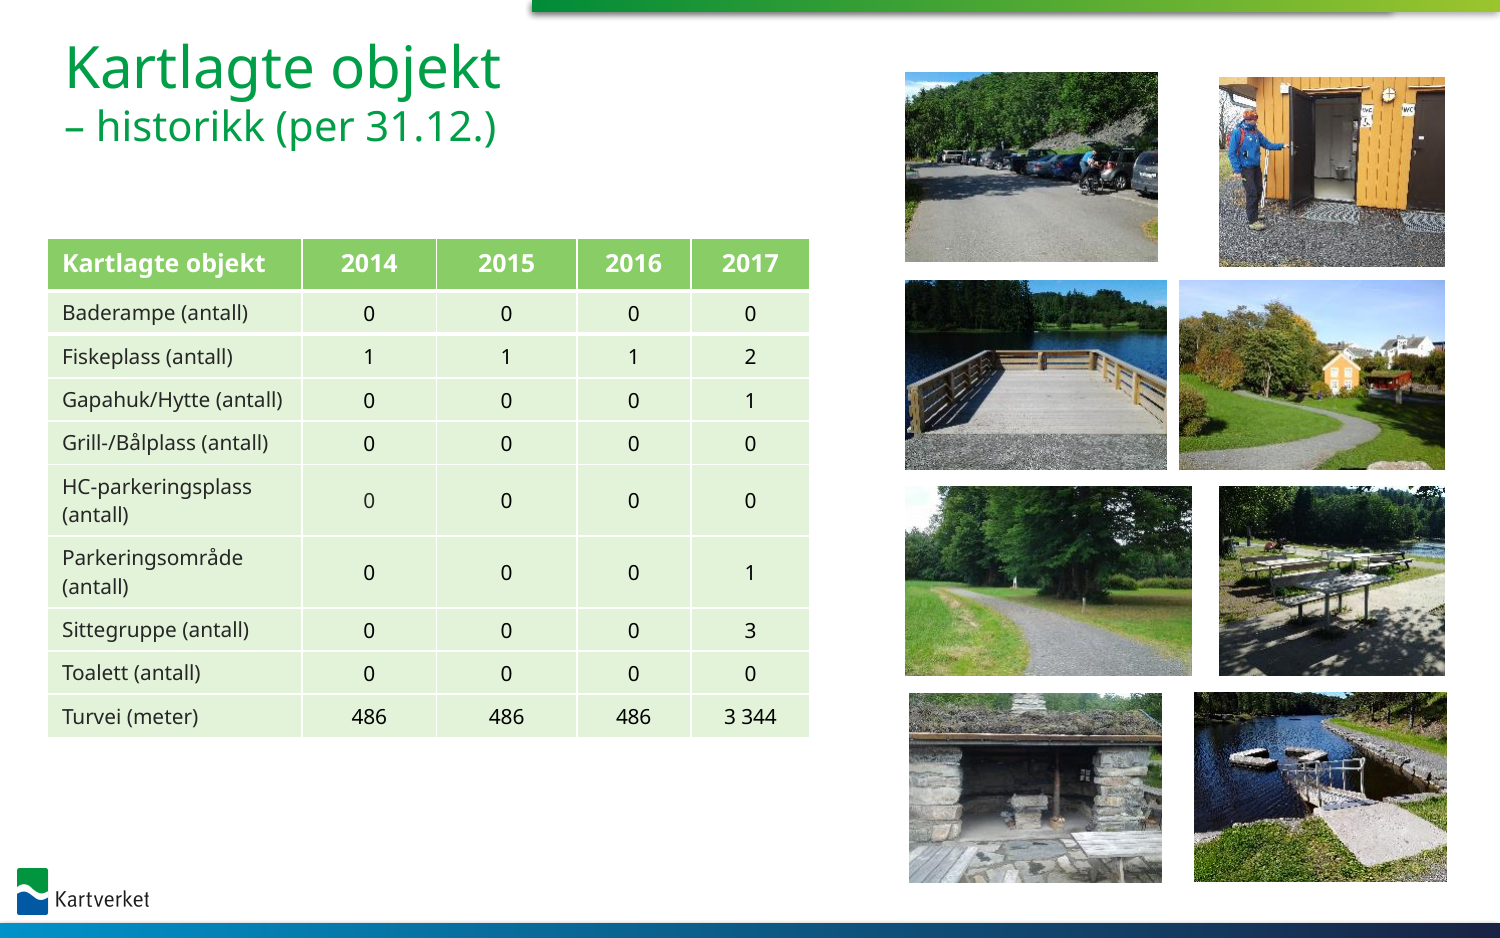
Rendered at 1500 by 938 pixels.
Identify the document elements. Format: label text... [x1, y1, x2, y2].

table_cell Sittegruppe (antall) [48, 609, 301, 650]
table_cell 0 [437, 422, 576, 464]
table_header 2017 [692, 239, 809, 289]
table_cell HC-parkeringsplass (antall) [48, 465, 301, 535]
table_cell 0 [303, 609, 436, 650]
table_cell Parkeringsområde (antall) [48, 537, 301, 607]
table_header 2014 [303, 239, 436, 289]
picture [1179, 280, 1445, 470]
table_cell 0 [437, 537, 576, 607]
picture [905, 280, 1167, 470]
table_cell 1 [578, 336, 690, 377]
picture [905, 72, 1158, 262]
table_cell 0 [692, 422, 809, 464]
table_cell 3 [692, 609, 809, 650]
table_cell 0 [437, 465, 576, 535]
table_cell 0 [303, 422, 436, 464]
table_cell Fiskeplass (antall) [48, 336, 301, 377]
picture [1194, 692, 1448, 882]
table_cell Toalett (antall) [48, 652, 301, 693]
table_cell 486 [437, 695, 576, 737]
table_cell 486 [303, 695, 436, 737]
table_cell 2 [692, 336, 809, 377]
table_cell 0 [578, 379, 690, 420]
table_cell Grill-/Bålplass (antall) [48, 422, 301, 464]
table_cell 0 [578, 609, 690, 650]
table_cell 0 [692, 293, 809, 332]
table_cell 0 [437, 379, 576, 420]
table_cell 3 344 [692, 695, 809, 737]
table_cell 1 [692, 537, 809, 607]
text_box Kartlagte objekt – historikk (per 31.12.) [49, 14, 1431, 158]
table_cell 0 [578, 293, 690, 332]
table_header 2016 [578, 239, 690, 289]
table_cell 1 [437, 336, 576, 377]
table_cell 0 [303, 379, 436, 420]
picture [1219, 77, 1445, 267]
table_cell Gapahuk/Hytte (antall) [48, 379, 301, 420]
table_cell Turvei (meter) [48, 695, 301, 737]
picture [1219, 486, 1445, 676]
table_cell 486 [578, 695, 690, 737]
table_cell 0 [303, 293, 436, 332]
table_cell 0 [437, 609, 576, 650]
table_cell Baderampe (antall) [48, 293, 301, 332]
table_cell 0 [578, 465, 690, 535]
picture [909, 693, 1163, 884]
table_cell 0 [692, 652, 809, 693]
table_cell 0 [303, 465, 436, 535]
picture [905, 486, 1193, 676]
table_cell 0 [303, 652, 436, 693]
table_cell 1 [692, 379, 809, 420]
table_cell 0 [303, 537, 436, 607]
table_header Kartlagte objekt [48, 239, 301, 289]
table_cell 1 [303, 336, 436, 377]
table_cell 0 [578, 652, 690, 693]
table_cell 0 [437, 652, 576, 693]
table_header 2015 [437, 239, 576, 289]
table_cell 0 [578, 422, 690, 464]
table_cell 0 [437, 293, 576, 332]
table_cell 0 [692, 465, 809, 535]
table_cell 0 [578, 537, 690, 607]
